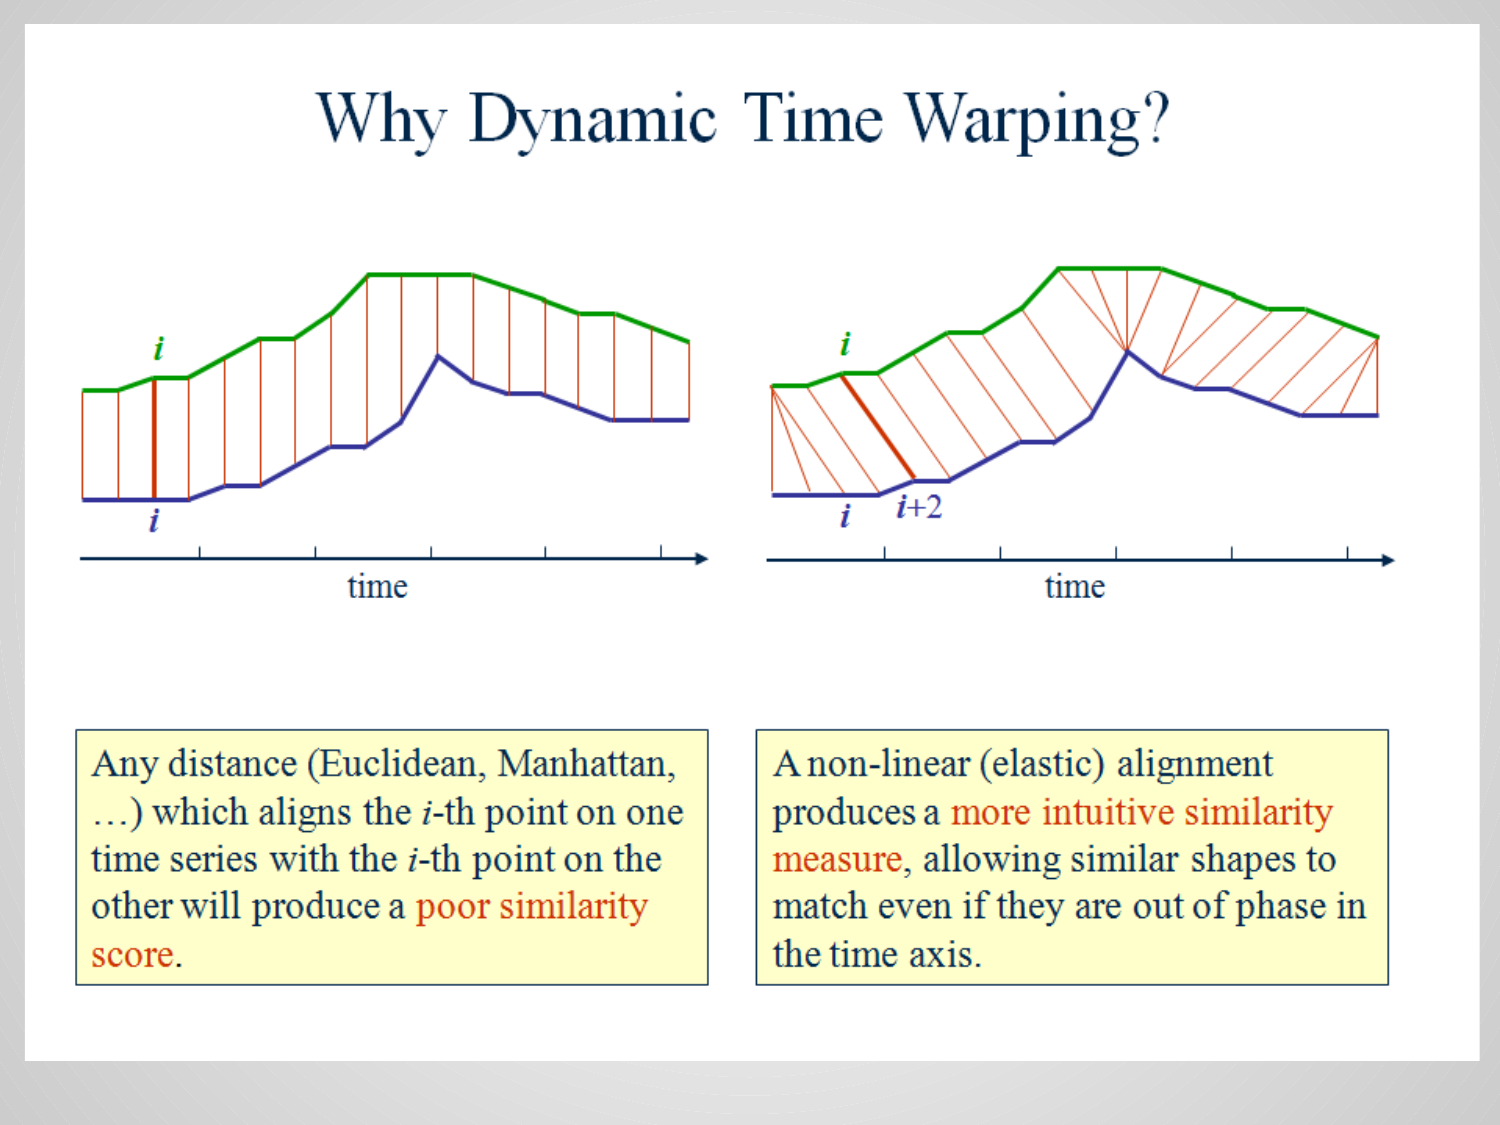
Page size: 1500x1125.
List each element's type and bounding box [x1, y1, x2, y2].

text_box [24, 24, 1480, 1061]
